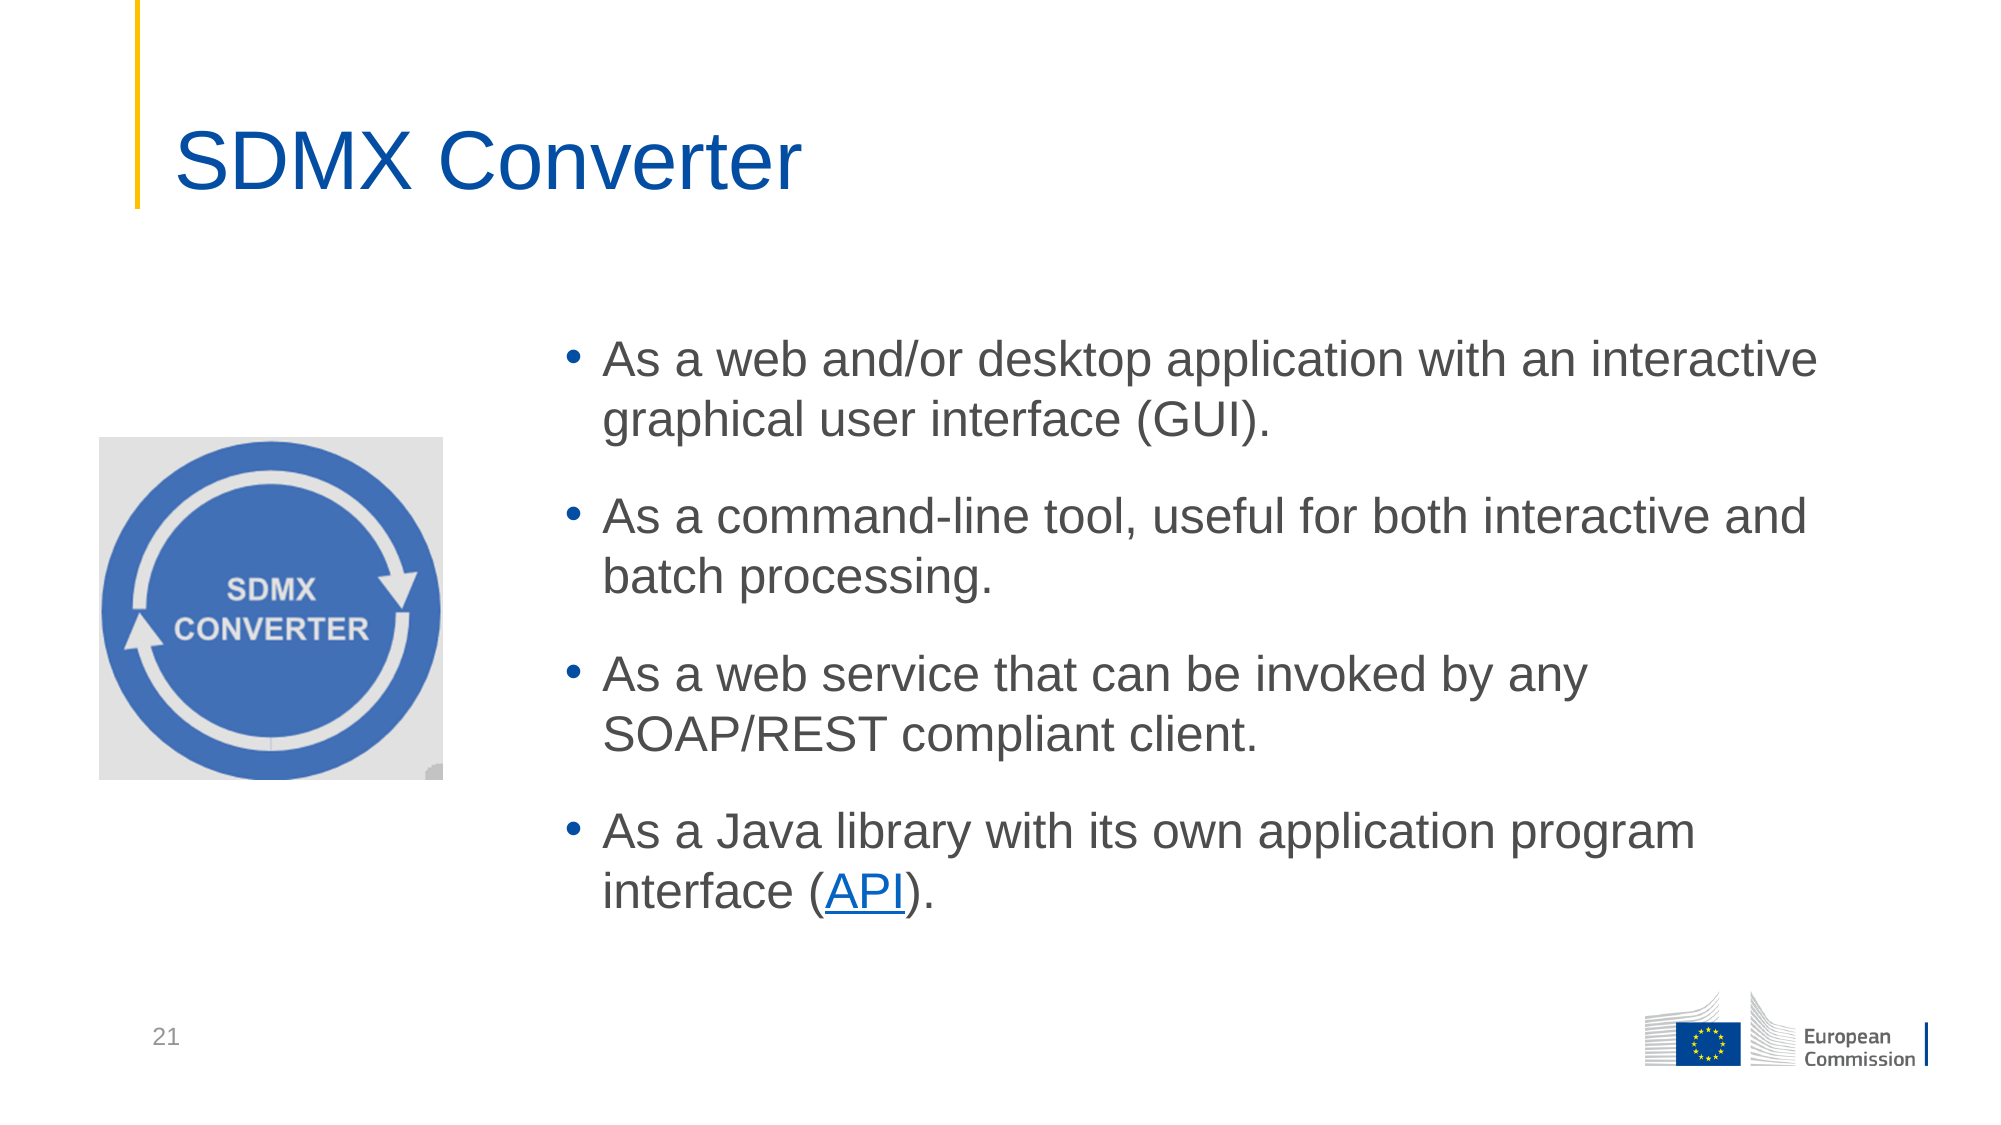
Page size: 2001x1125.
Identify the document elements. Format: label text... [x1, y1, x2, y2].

picture [1645, 991, 1928, 1066]
title SDMX Converter [159, 79, 1885, 208]
picture [99, 437, 444, 780]
slide_number 21 [137, 1005, 588, 1066]
list As a web and/or desktop application with an interactive graphical user interface (GUI). As a command-line tool, useful for both interactive and batch processing. As a web service that can be invoked by any SOAP/REST compliant client. As a Java library with its own application program interface (API). [549, 318, 1900, 1028]
